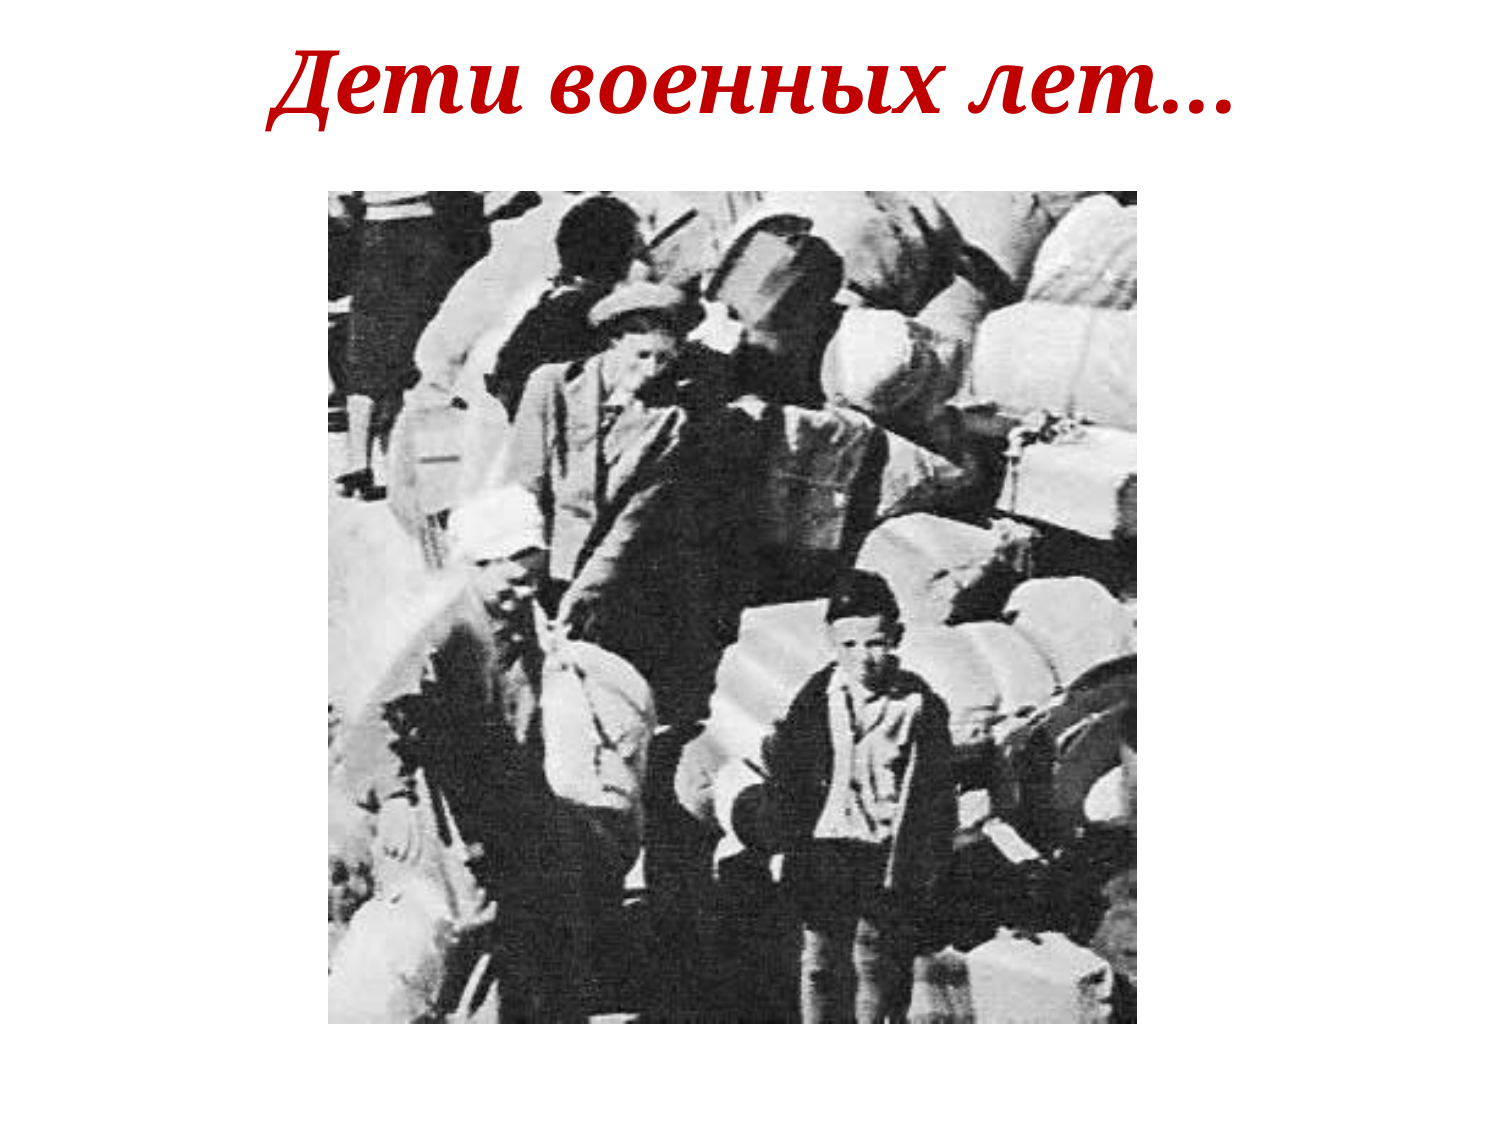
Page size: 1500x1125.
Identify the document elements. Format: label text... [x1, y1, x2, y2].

title Дети военных лет... [82, 19, 1432, 133]
picture [327, 190, 1137, 1024]
